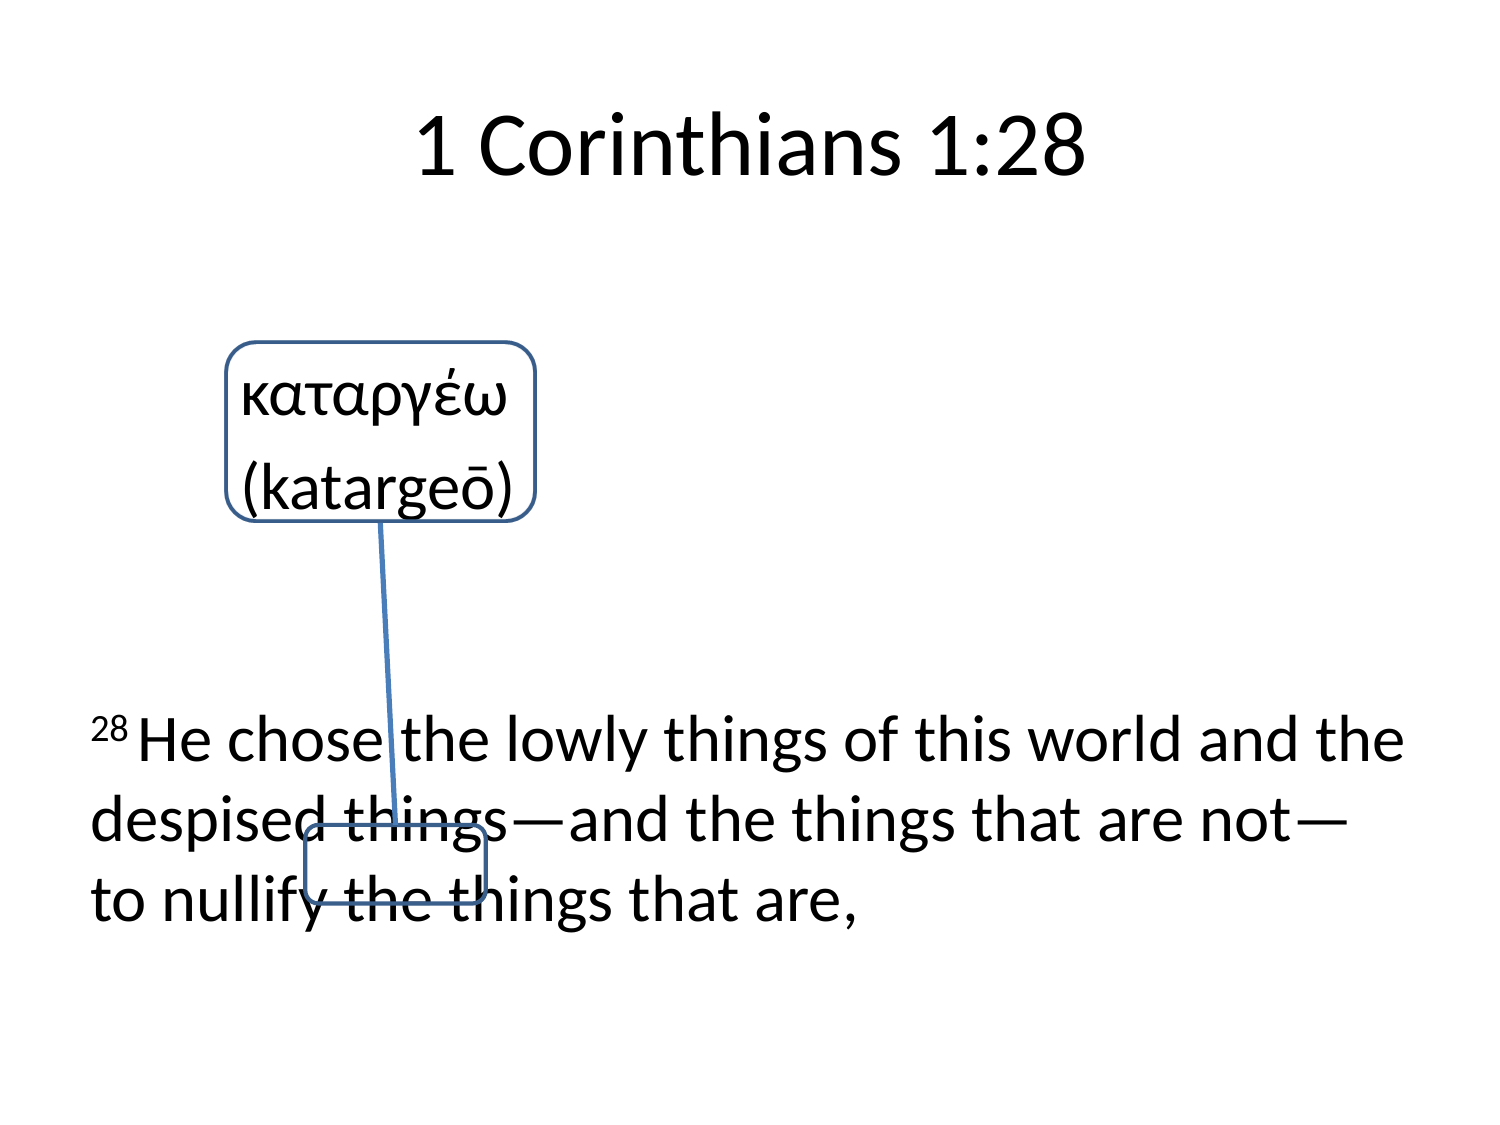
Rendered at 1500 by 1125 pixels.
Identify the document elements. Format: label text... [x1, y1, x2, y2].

title 1 Corinthians 1:28 [75, 45, 1425, 233]
picture [224, 340, 537, 524]
text_box [303, 822, 488, 906]
list καταργέω (katargeō) 28 He chose the lowly things of this world and the despised things—and the things that are not—to nullify the things that are, [75, 262, 1425, 1005]
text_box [380, 522, 396, 826]
